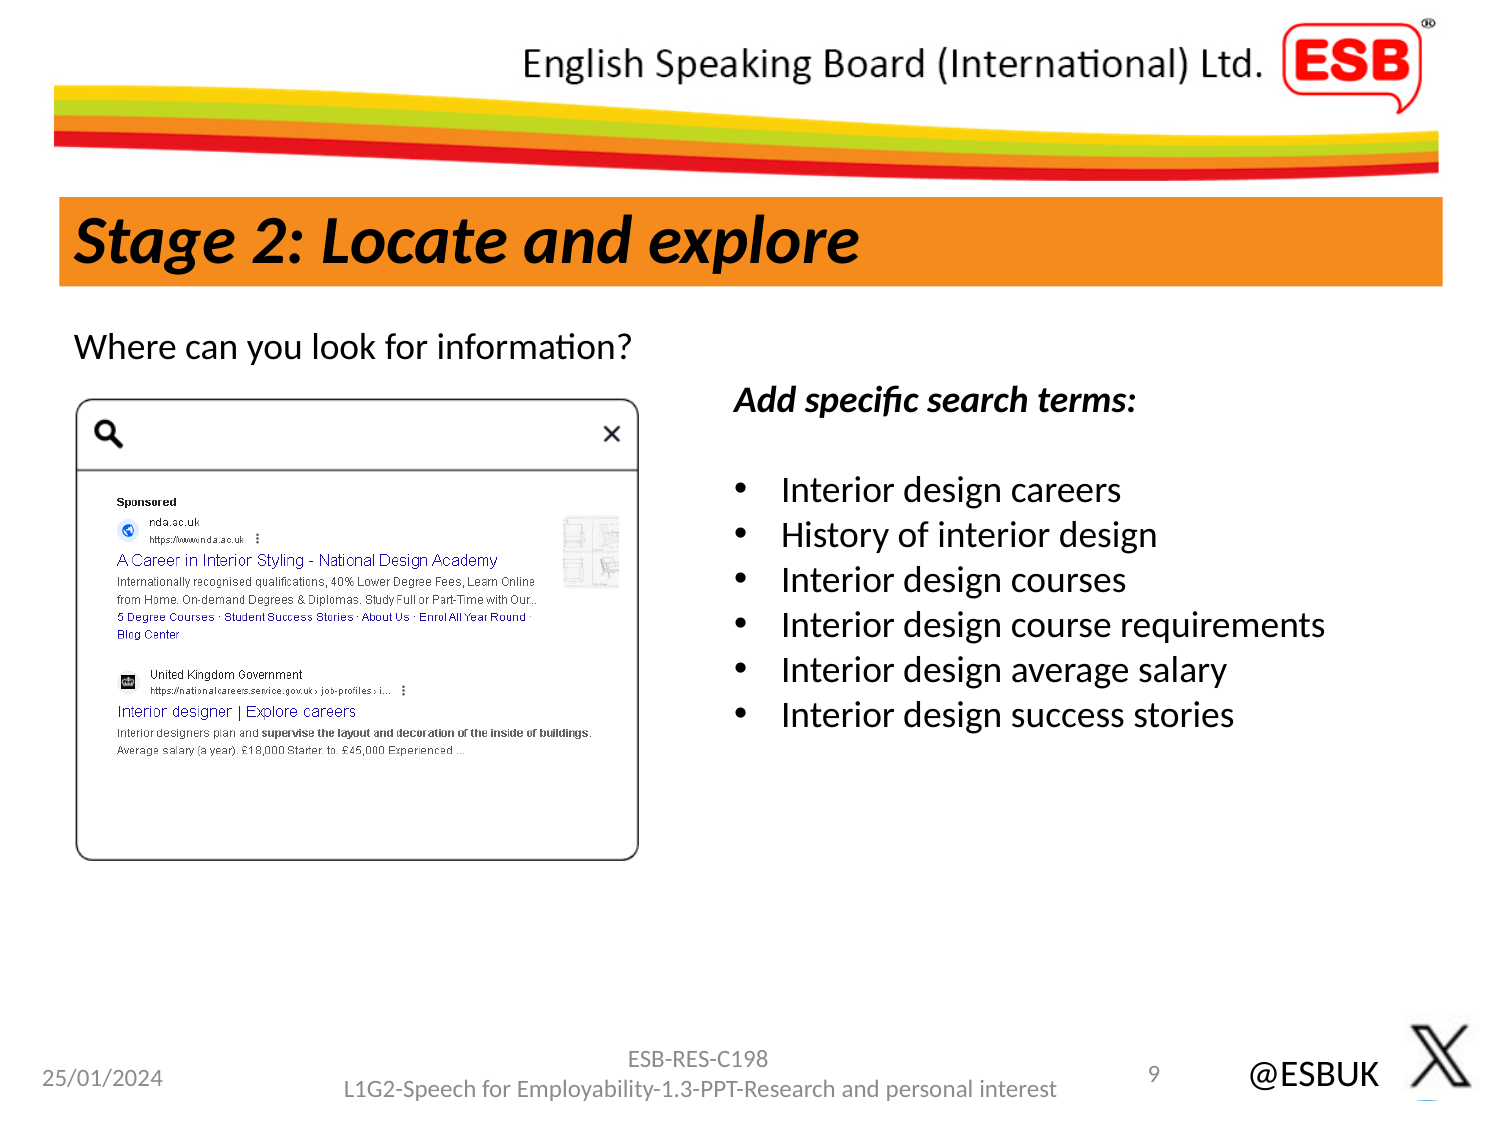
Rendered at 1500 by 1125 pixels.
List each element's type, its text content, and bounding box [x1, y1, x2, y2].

picture [57, 375, 649, 871]
text_box Add specific search terms: Interior design careers History of interior design Interior design courses Interior design course requirements Interior design average salary Interior design success stories [719, 367, 1387, 788]
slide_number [26, 1046, 365, 1107]
slide_number 9 [930, 1042, 1176, 1103]
picture [1403, 1013, 1483, 1101]
footer ESB-RES-C198 L1G2-Speech for Employability-1.3-PPT-Research and personal interest [313, 1042, 930, 1103]
text_box Where can you look for information? [59, 314, 753, 375]
picture [0, 0, 1500, 189]
text_box Stage 2: Locate and explore [59, 197, 1443, 287]
